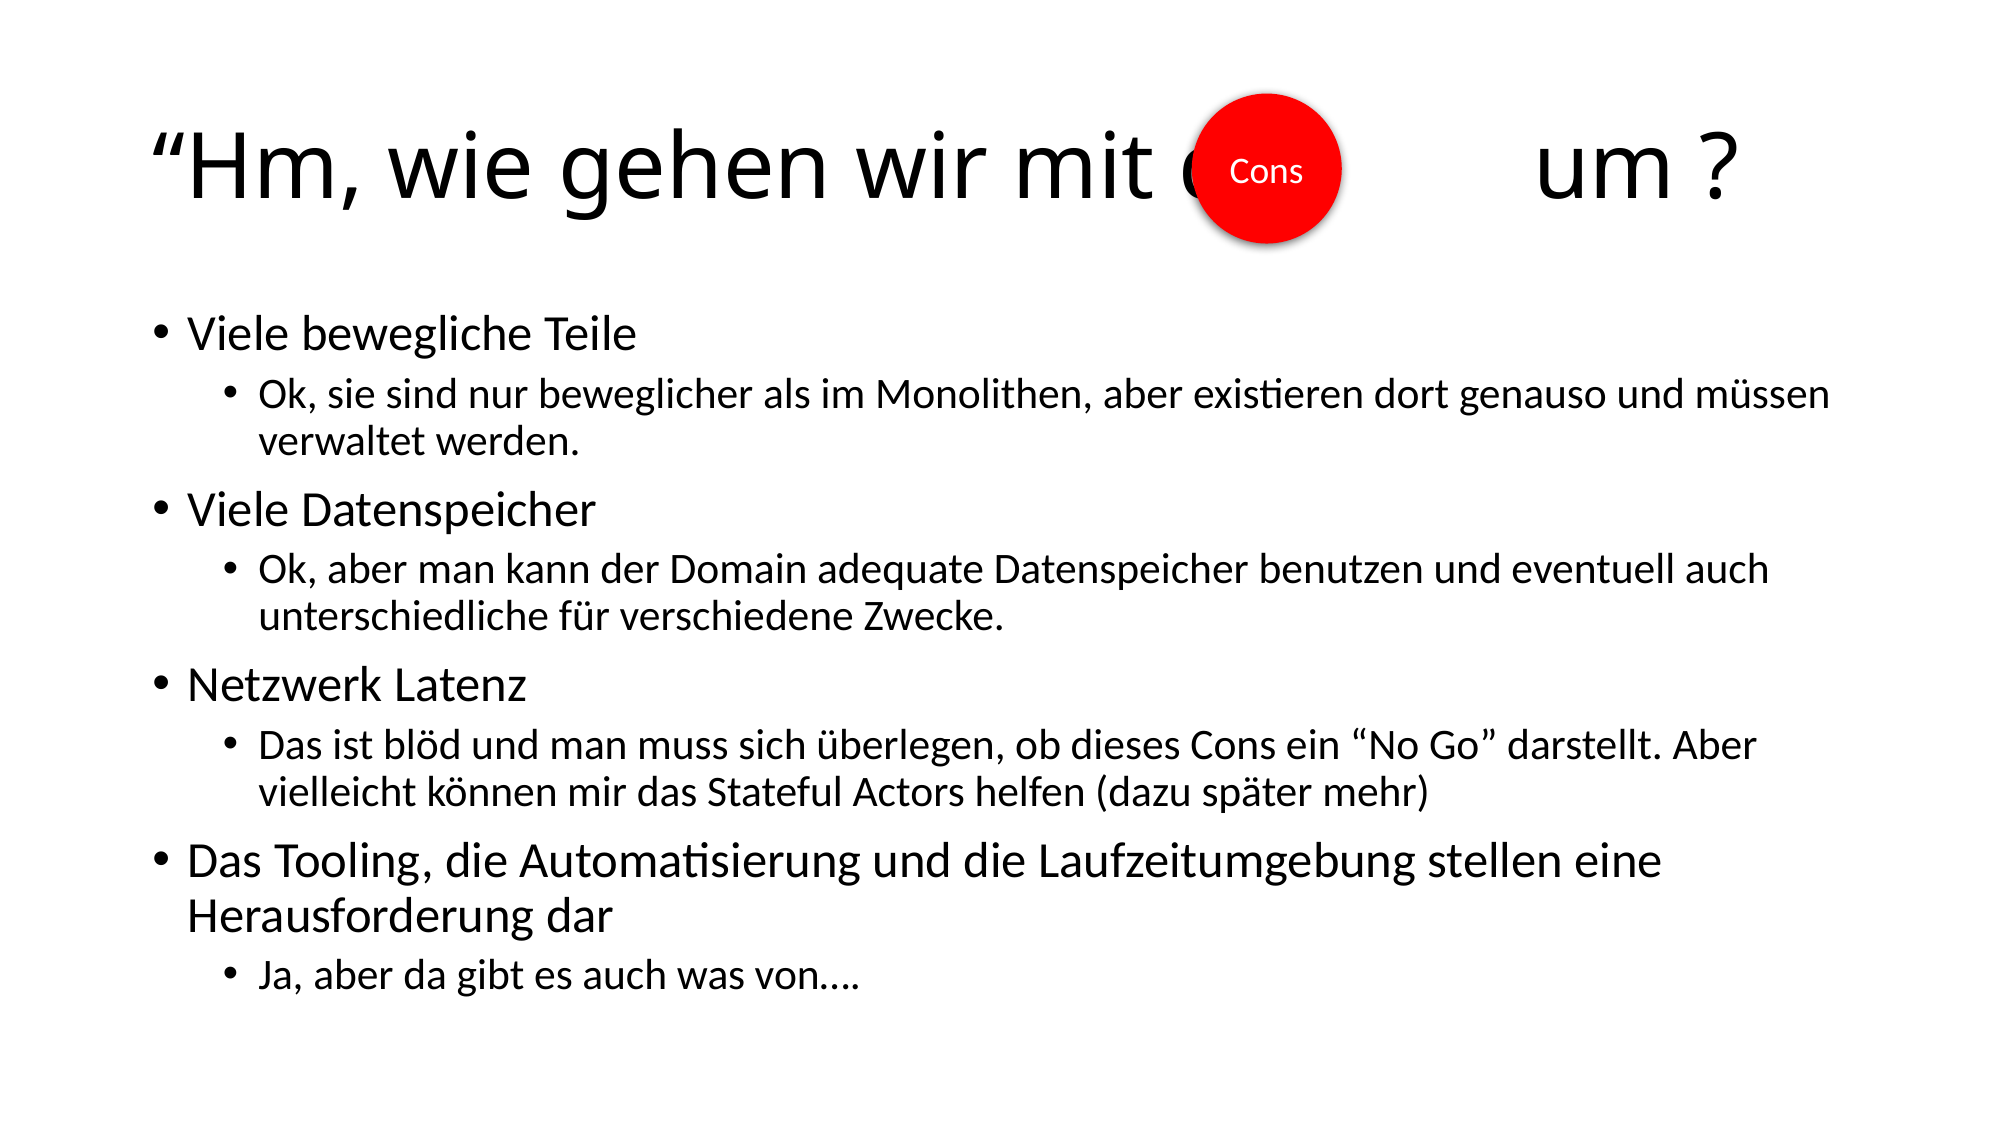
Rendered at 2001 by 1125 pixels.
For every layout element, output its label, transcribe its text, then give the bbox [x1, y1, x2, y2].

text_box Cons [1191, 93, 1342, 244]
title “Hm, wie gehen wir mit den um ? [137, 59, 1863, 278]
list Viele bewegliche Teile Ok, sie sind nur beweglicher als im Monolithen, aber existieren dort genauso und müssen verwaltet werden. Viele Datenspeicher Ok, aber man kann der Domain adequate Datenspeicher benutzen und eventuell auch unterschiedliche für verschiedene Zwecke. Netzwerk Latenz Das ist blöd und man muss sich überlegen, ob dieses Cons ein “No Go” darstellt. Aber vielleicht können mir das Stateful Actors helfen (dazu später mehr) Das Tooling, die Automatisierung und die Laufzeitumgebung stellen eine Herausforderung dar Ja, aber da gibt es auch was von…. [137, 299, 1863, 1014]
